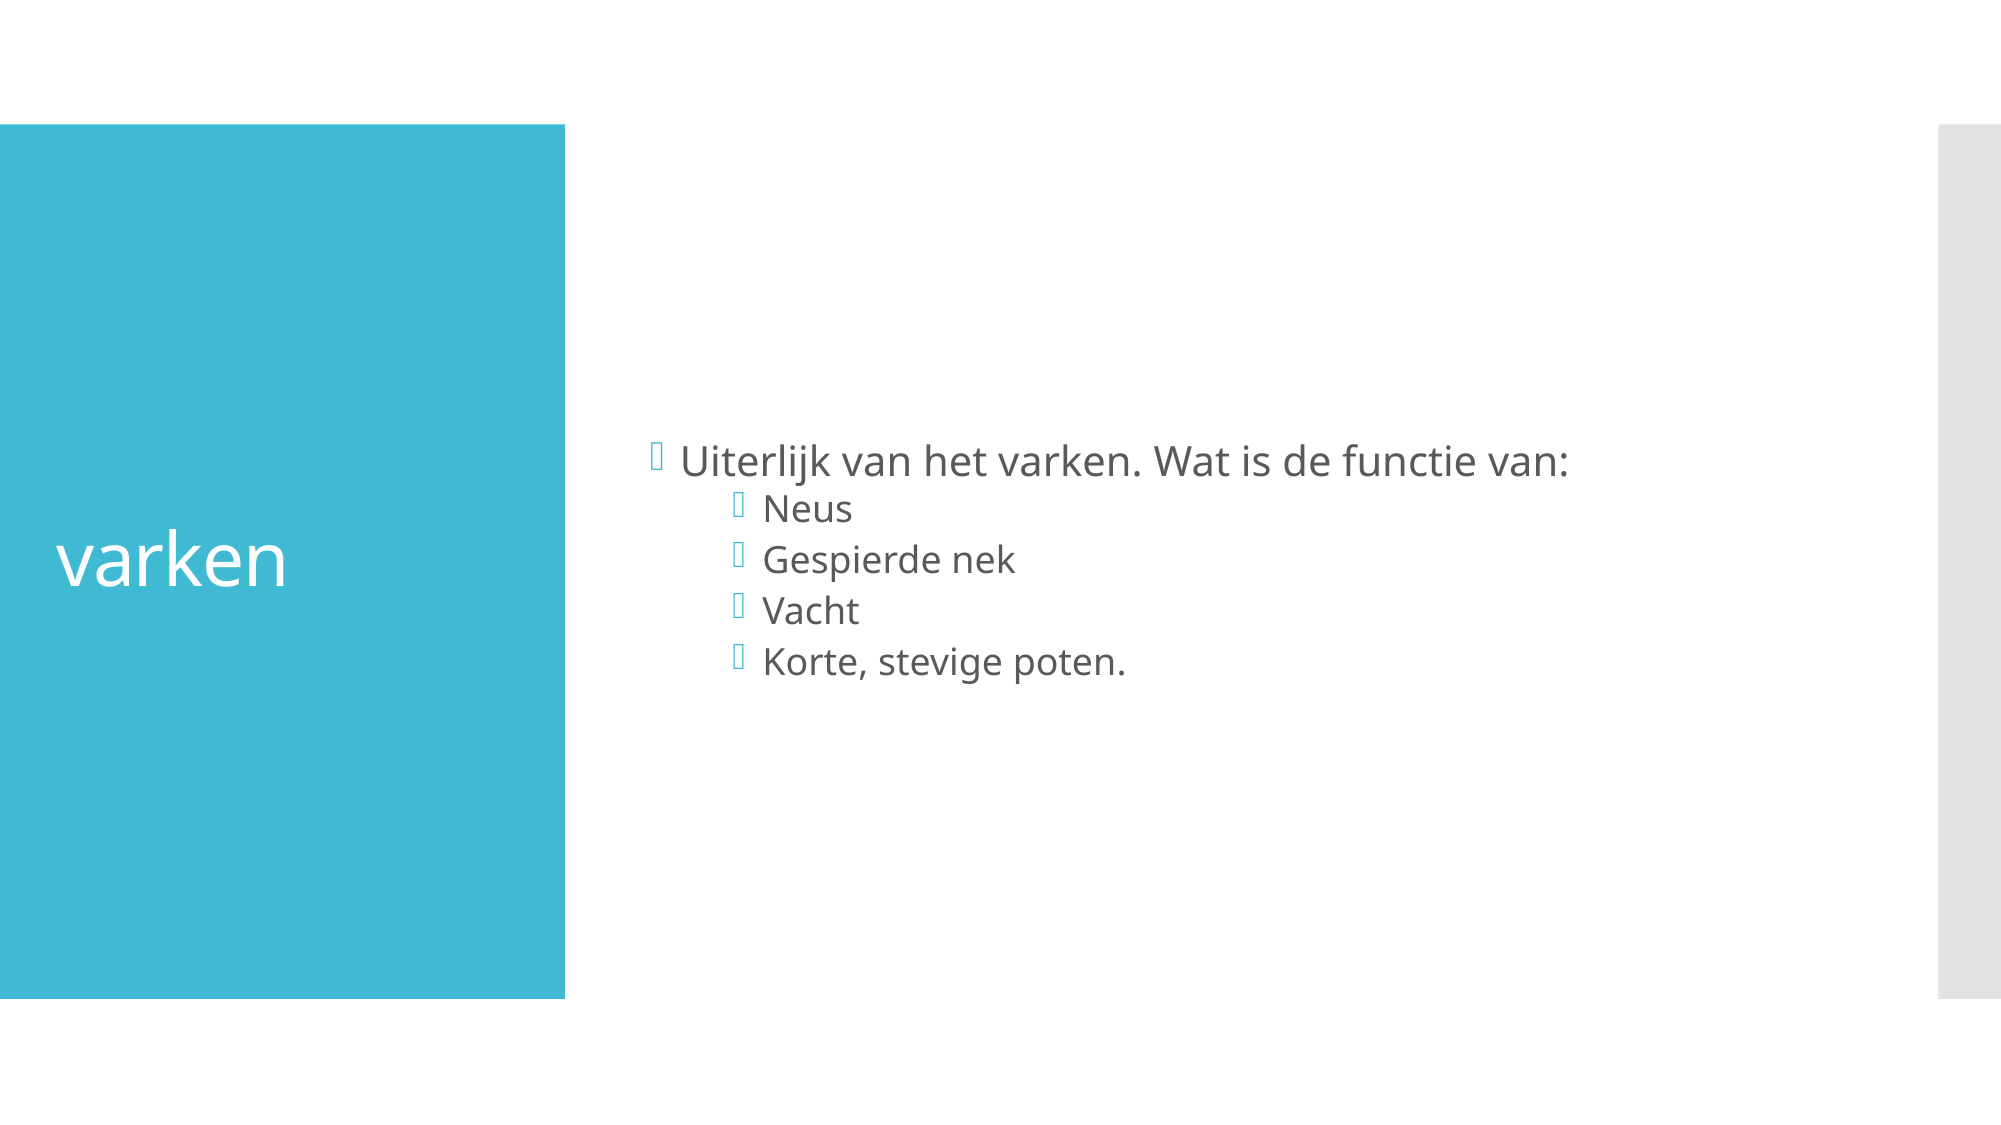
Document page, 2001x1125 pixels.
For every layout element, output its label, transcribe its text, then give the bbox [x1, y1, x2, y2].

title varken [41, 184, 525, 940]
list Uiterlijk van het varken. Wat is de functie van: Neus Gespierde nek Vacht Korte, stevige poten. [634, 141, 1835, 982]
